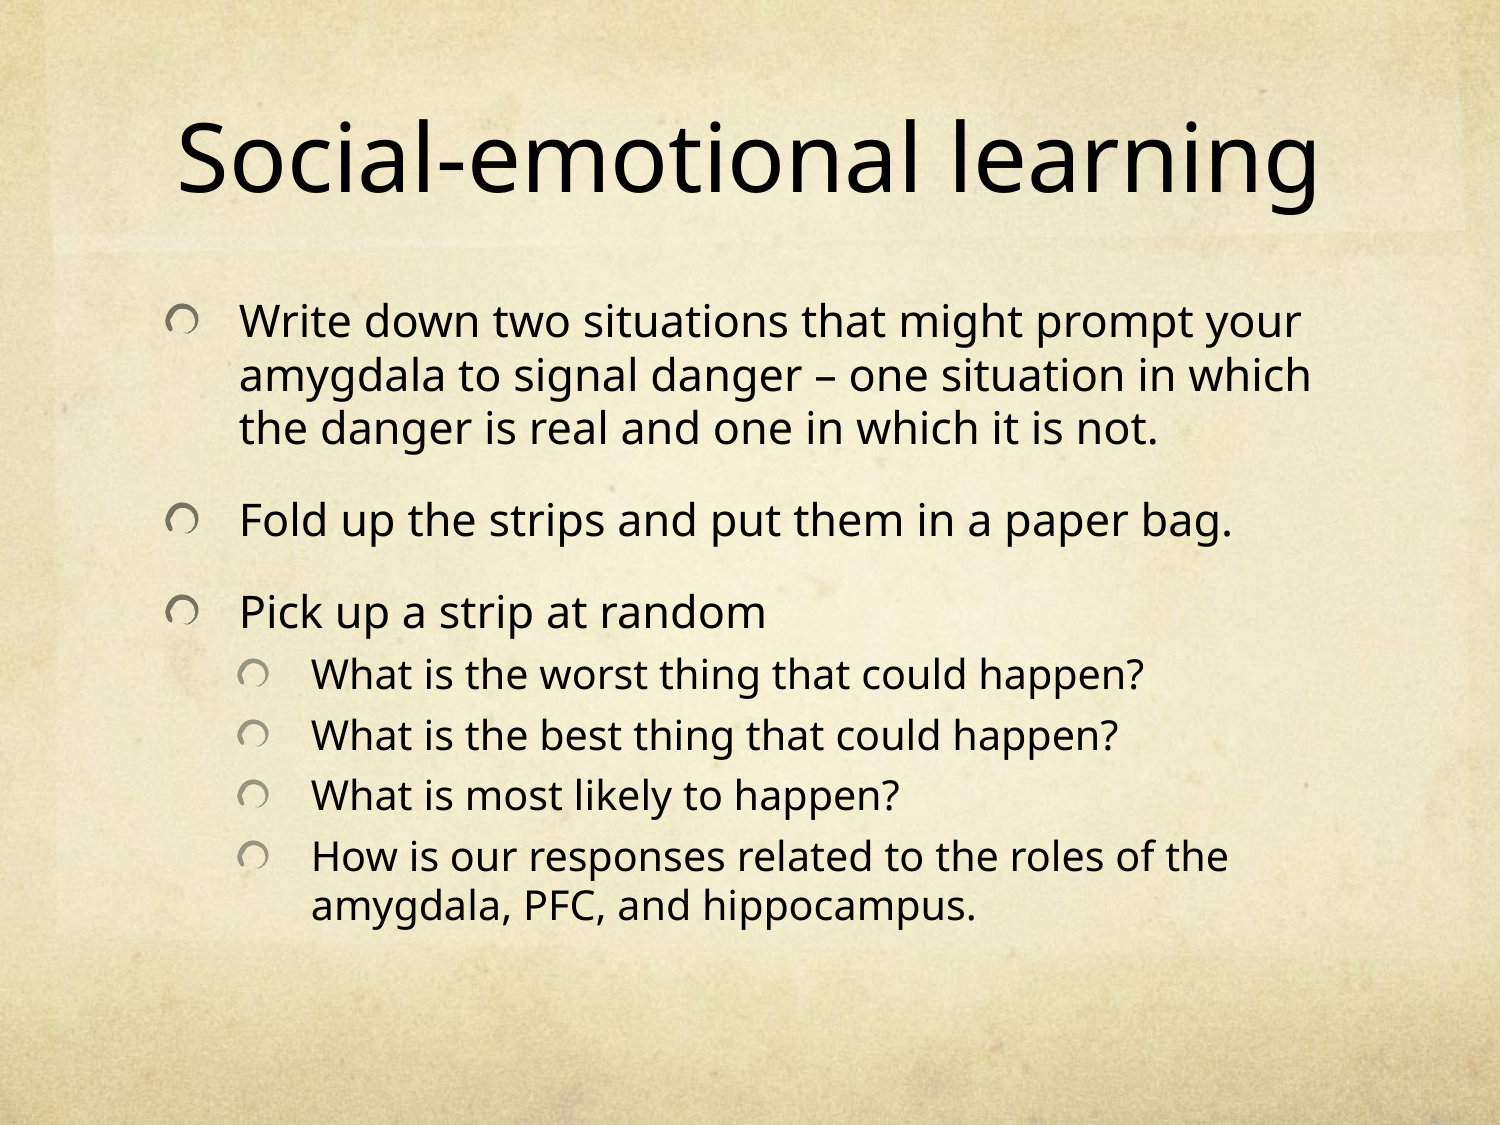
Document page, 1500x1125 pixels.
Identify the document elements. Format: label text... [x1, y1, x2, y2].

title Social-emotional learning [150, 82, 1350, 225]
picture [0, 0, 1500, 1125]
list Write down two situations that might prompt your amygdala to signal danger – one situation in which the danger is real and one in which it is not. Fold up the strips and put them in a paper bag. Pick up a strip at random What is the worst thing that could happen? What is the best thing that could happen? What is most likely to happen? How is our responses related to the roles of the amygdala, PFC, and hippocampus. [150, 284, 1350, 950]
